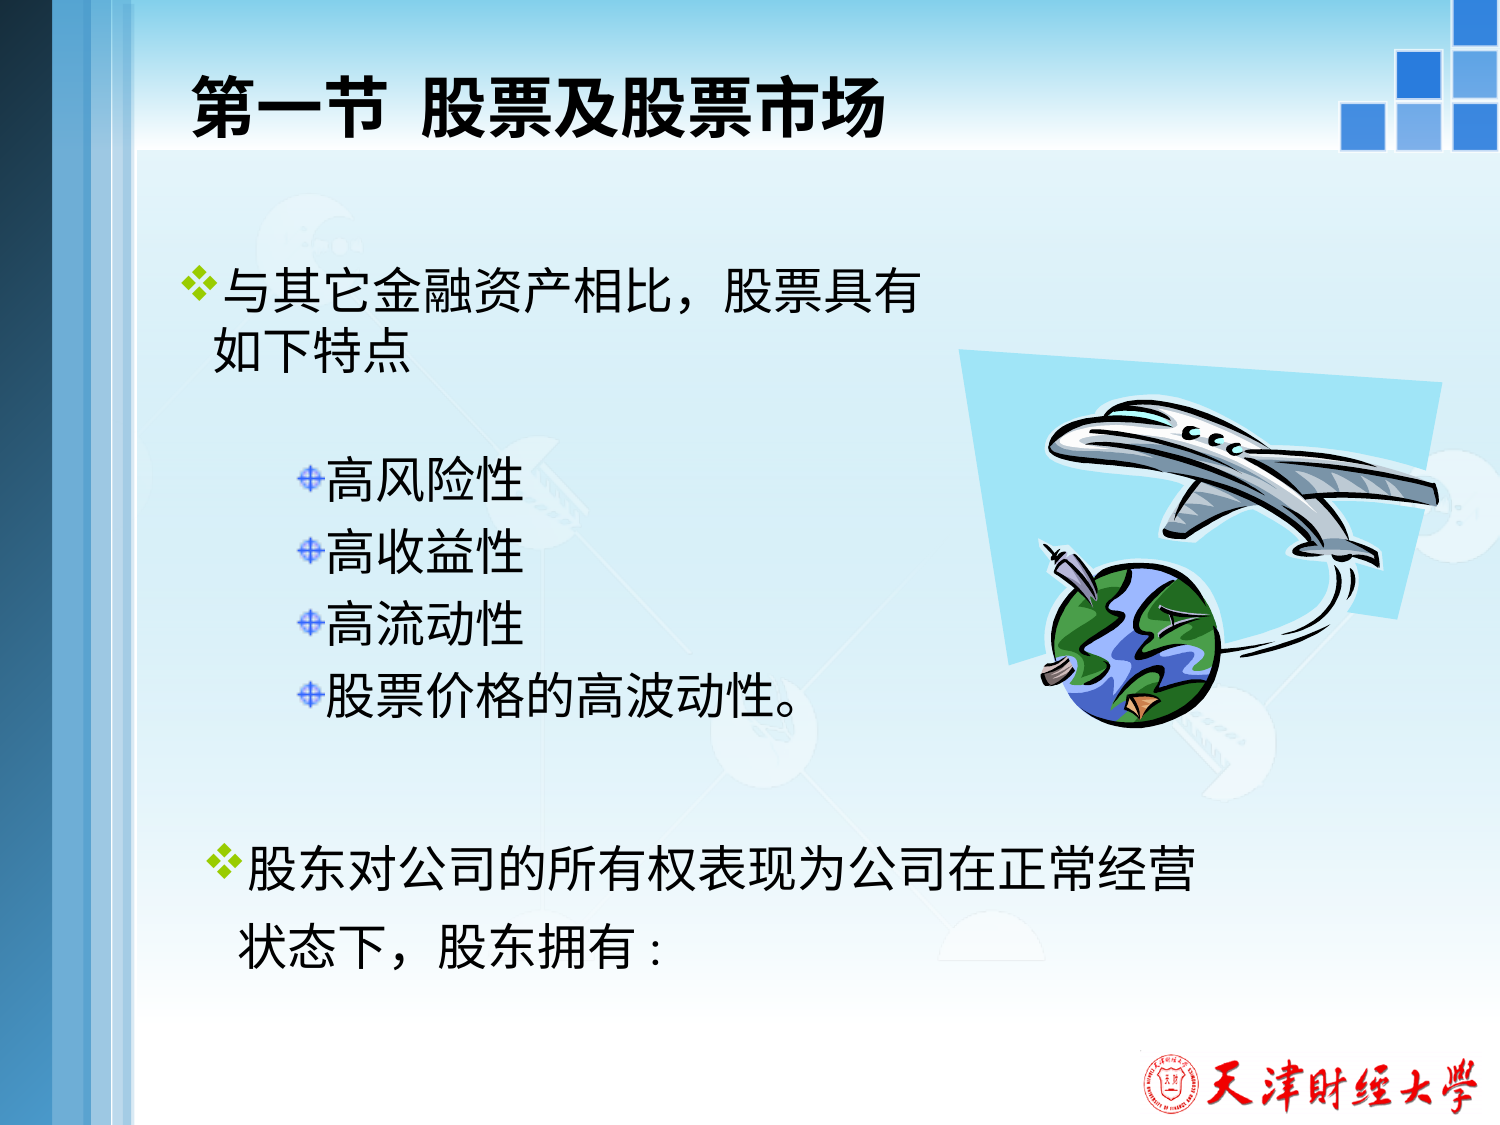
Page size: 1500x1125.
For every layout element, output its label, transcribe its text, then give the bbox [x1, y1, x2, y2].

text_box 高风险性 高收益性 高流动性 股票价格的高波动性。 [275, 429, 953, 732]
title 第一节 股票及股票市场 [174, 75, 1175, 138]
text_box 与其它金融资产相比，股票具有如下特点 [162, 252, 963, 388]
text_box 股东对公司的所有权表现为公司在正常经营状态下，股东拥有 ： [187, 812, 1263, 984]
picture [1131, 1049, 1500, 1119]
picture [132, 150, 1500, 965]
